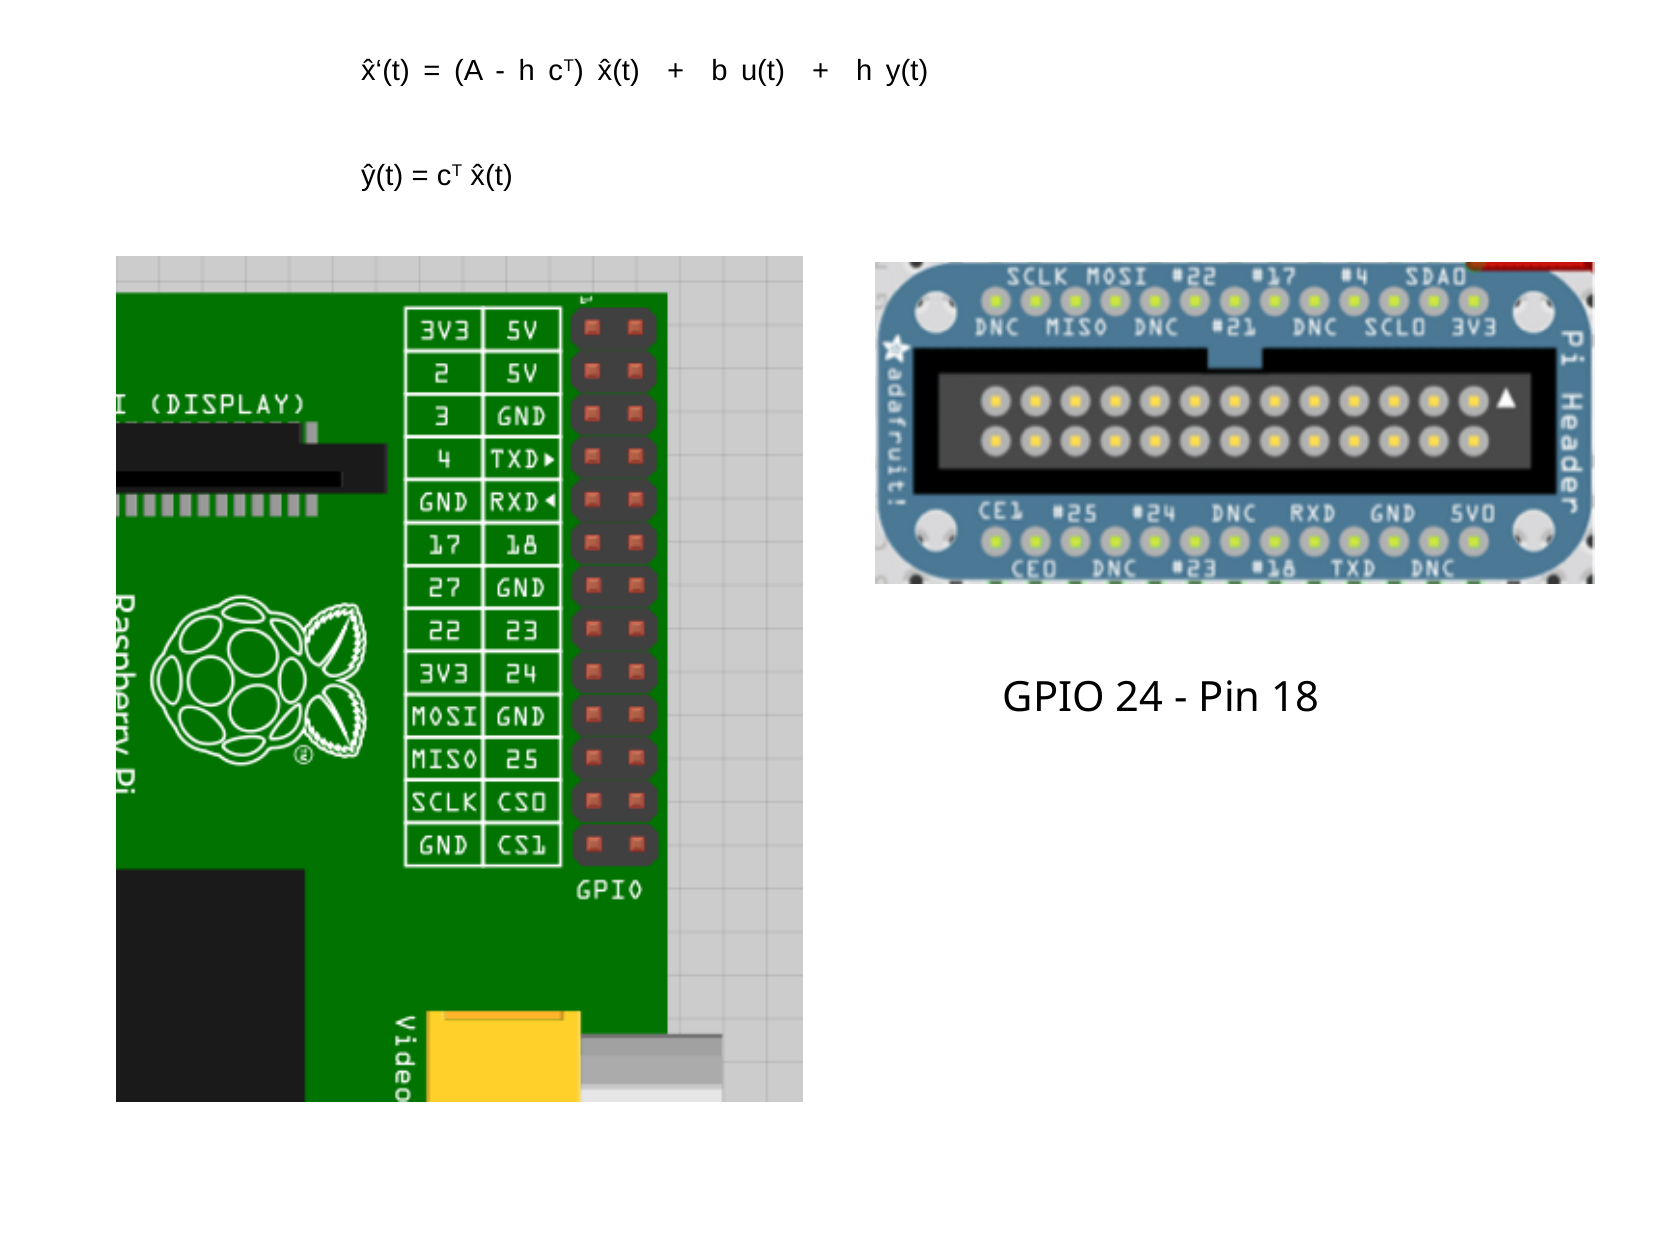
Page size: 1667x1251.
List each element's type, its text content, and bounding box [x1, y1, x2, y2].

picture [874, 262, 1595, 584]
picture [116, 255, 803, 1102]
text_box GPIO 24 - Pin 18 [994, 661, 1328, 728]
text_box x̂‘(t) = (A - h cT) x̂(t) + b u(t) + h y(t) ŷ(t) = cT x̂(t) [293, 51, 1002, 174]
